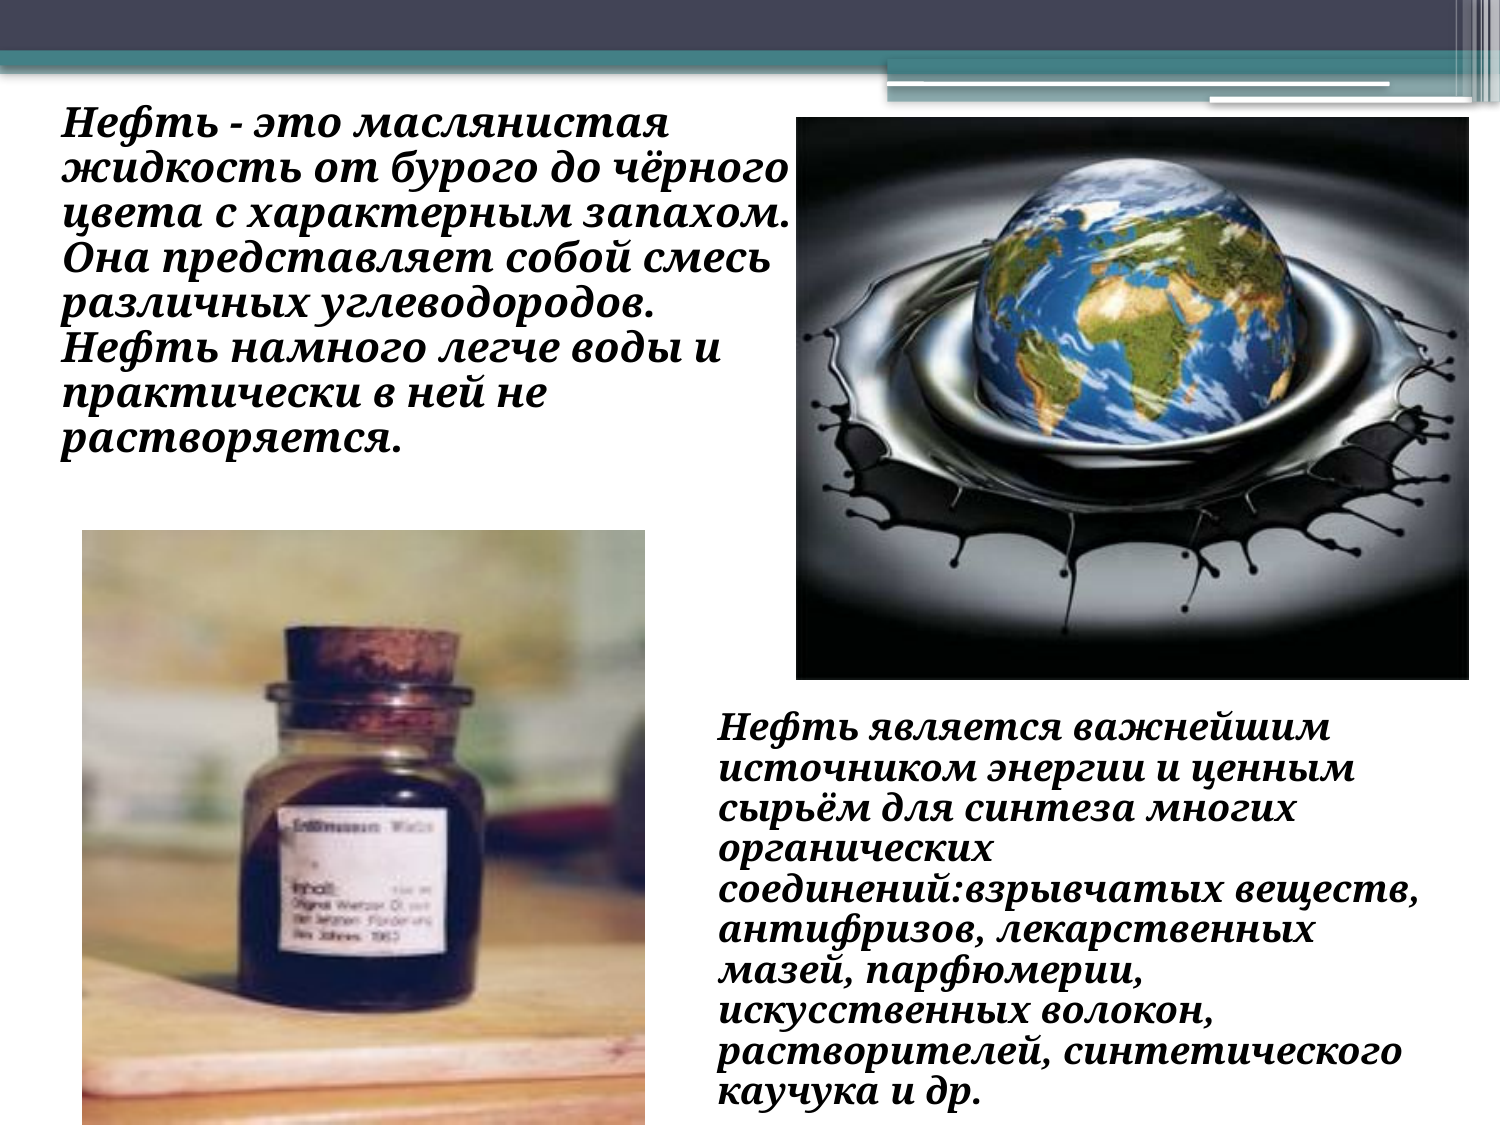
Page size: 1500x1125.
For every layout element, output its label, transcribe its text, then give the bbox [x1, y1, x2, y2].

text_box Нефть является важнейшим источником энергии и ценным сырьём для синтеза многих органических соединений:взрывчатых веществ, антифризов, лекарственных мазей, парфюмерии, искусственных волокон, растворителей, синтетического каучука и др. [703, 700, 1477, 1121]
picture [796, 116, 1469, 680]
picture [81, 529, 645, 1125]
text_box Нефть - это маслянистая жидкость от бурого до чёрного цвета с характерным запахом. Она представляет собой смесь различных углеводородов. Нефть намного легче воды и практически в ней не растворяется. [46, 93, 809, 469]
